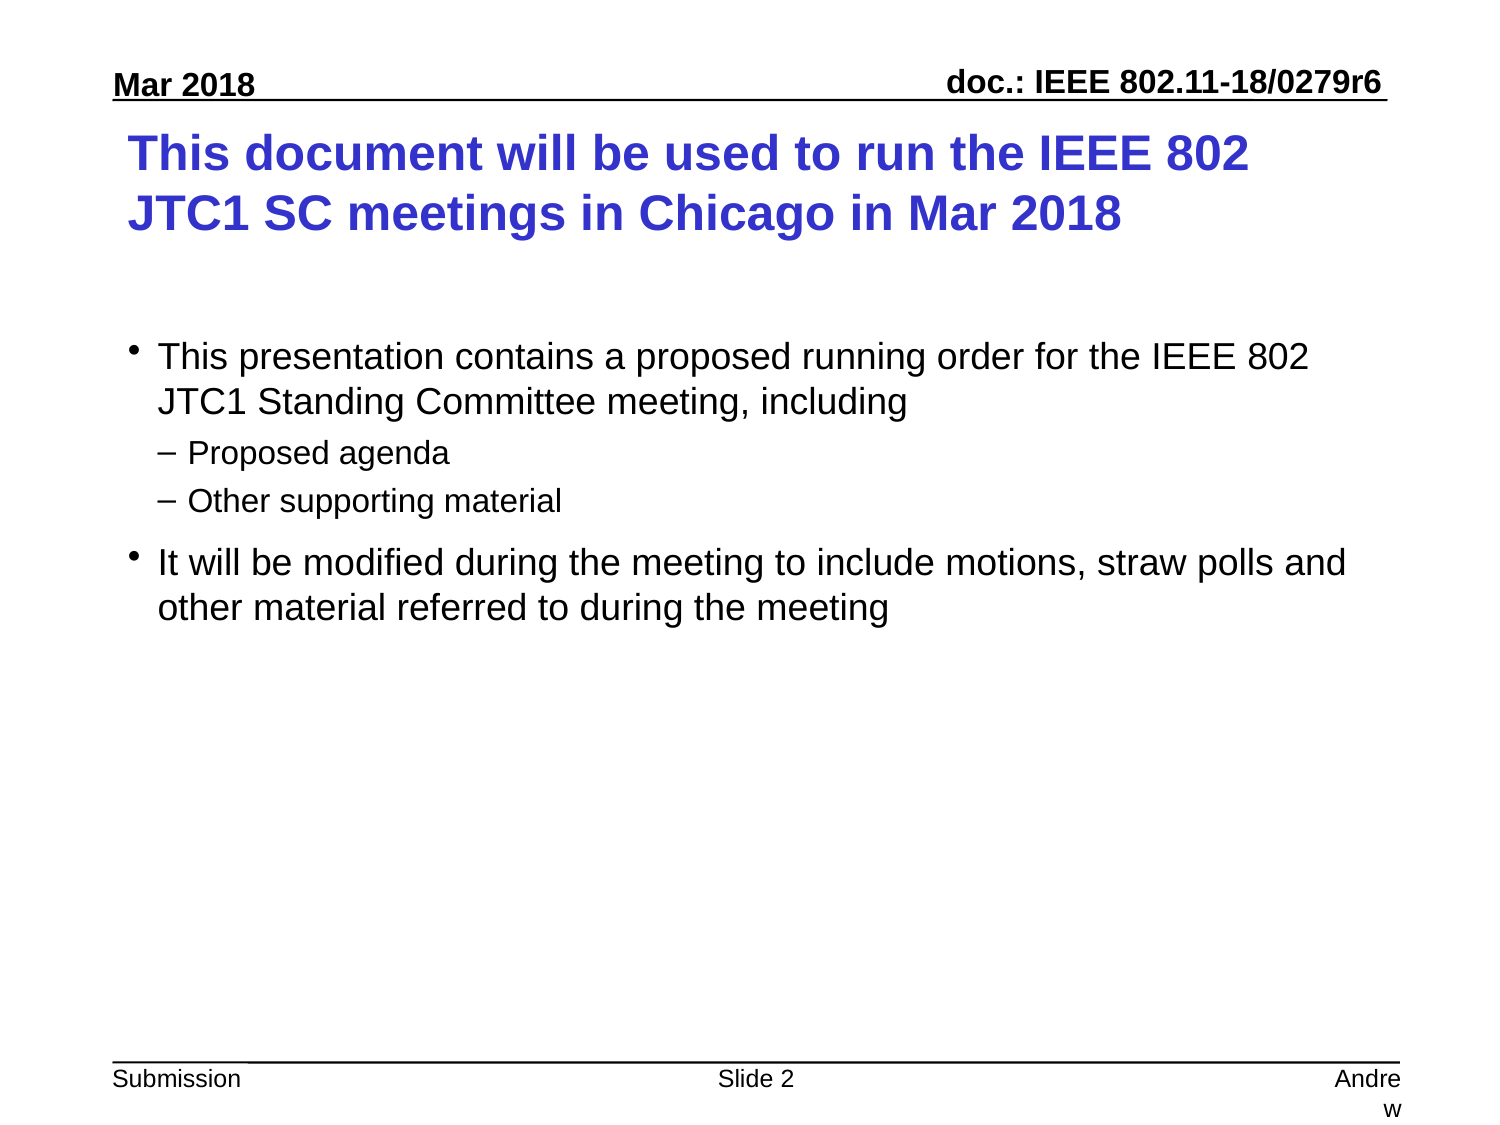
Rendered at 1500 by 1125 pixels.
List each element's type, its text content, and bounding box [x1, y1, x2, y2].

footer Andrew Myles, Cisco [1320, 1061, 1402, 1093]
slide_number Slide 2 [709, 1061, 803, 1093]
title This document will be used to run the IEEE 802 JTC1 SC meetings in Chicago in Mar 2018 [112, 112, 1388, 288]
list This presentation contains a proposed running order for the IEEE 802 JTC1 Standing Committee meeting, including Proposed agenda Other supporting material It will be modified during the meeting to include motions, straw polls and other material referred to during the meeting [112, 324, 1388, 1000]
